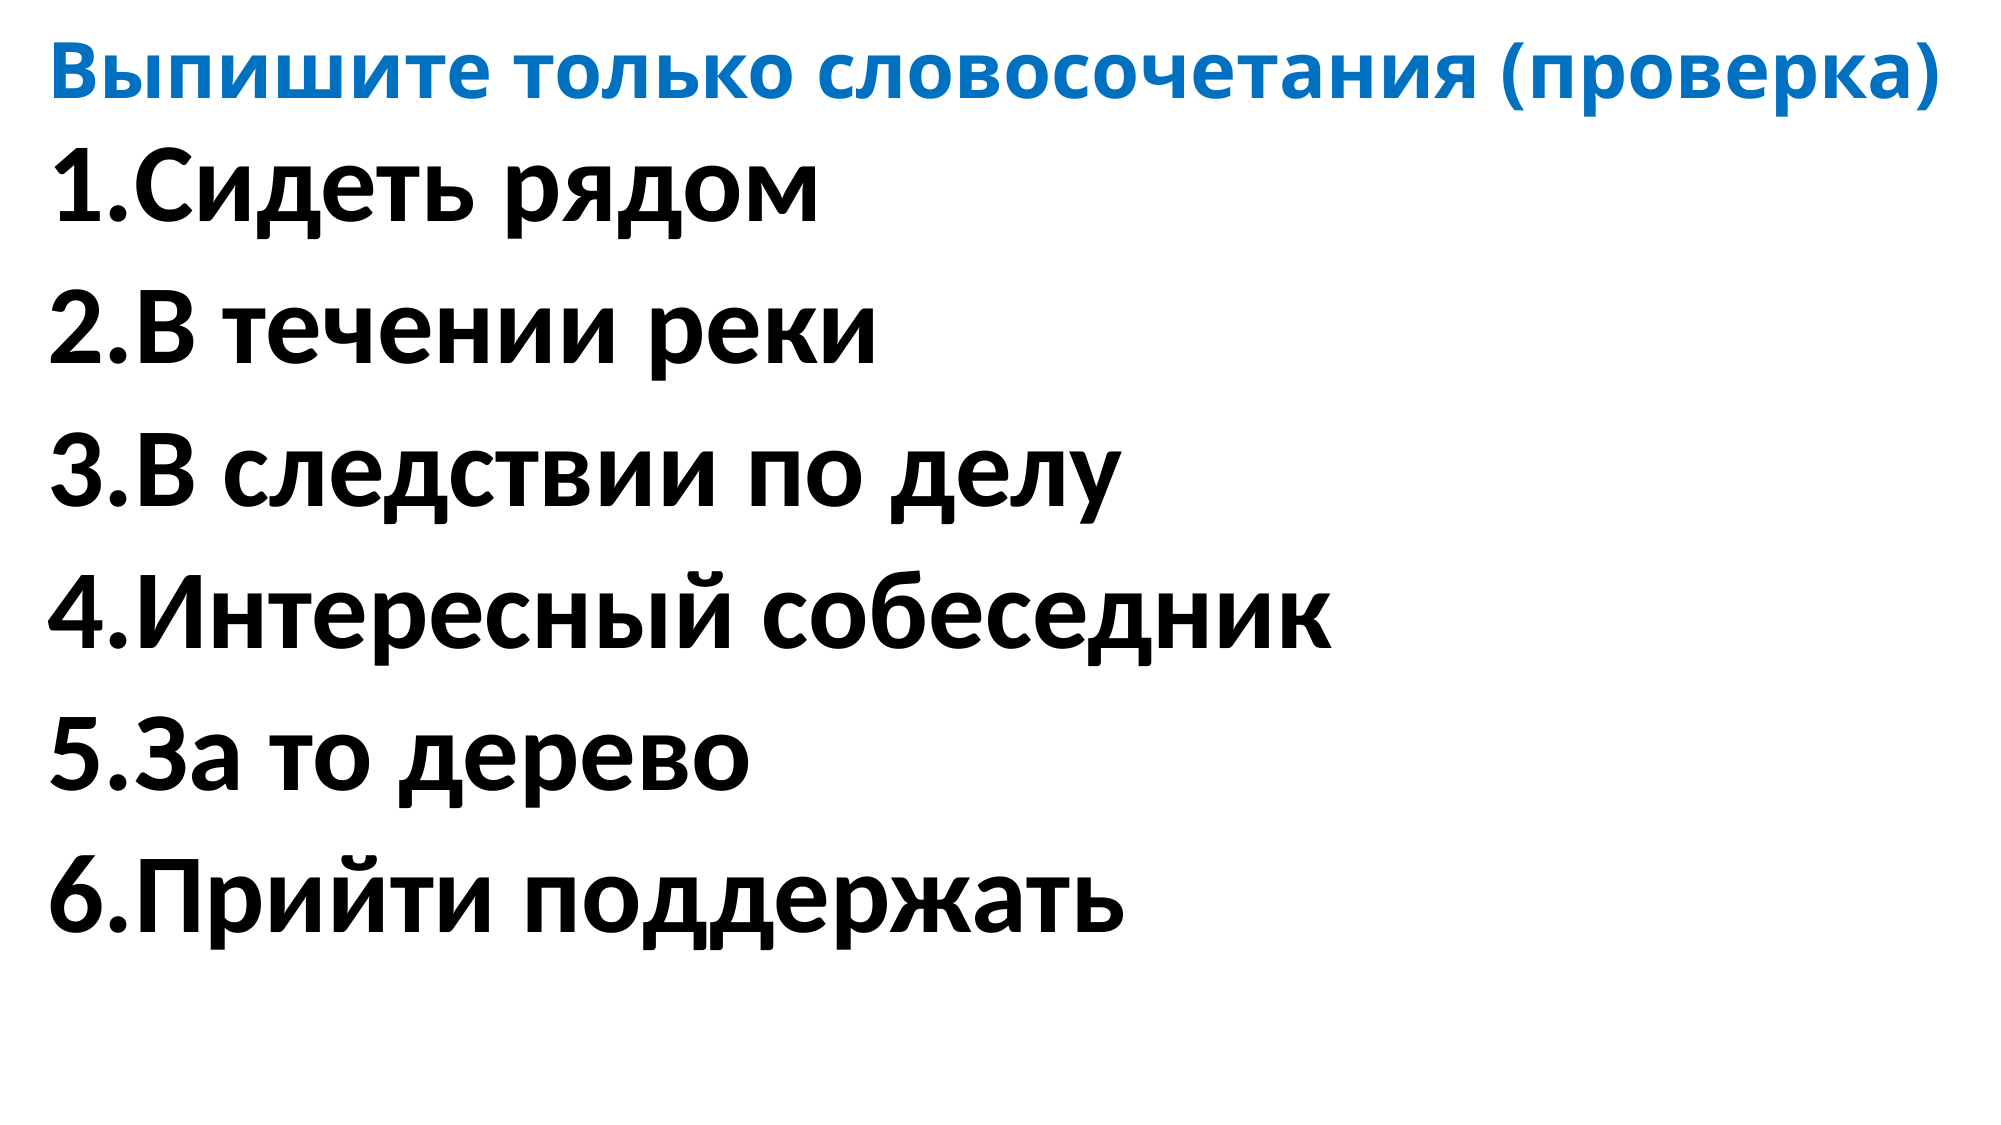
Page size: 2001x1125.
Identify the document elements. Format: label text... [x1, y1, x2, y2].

list 1.Сидеть рядом 2.В течении реки 3.В следствии по делу 4.Интересный собеседник 5.За то дерево 6.Прийти поддержать [32, 116, 1983, 1045]
title Выпишите только словосочетания (проверка) [32, 19, 1962, 116]
